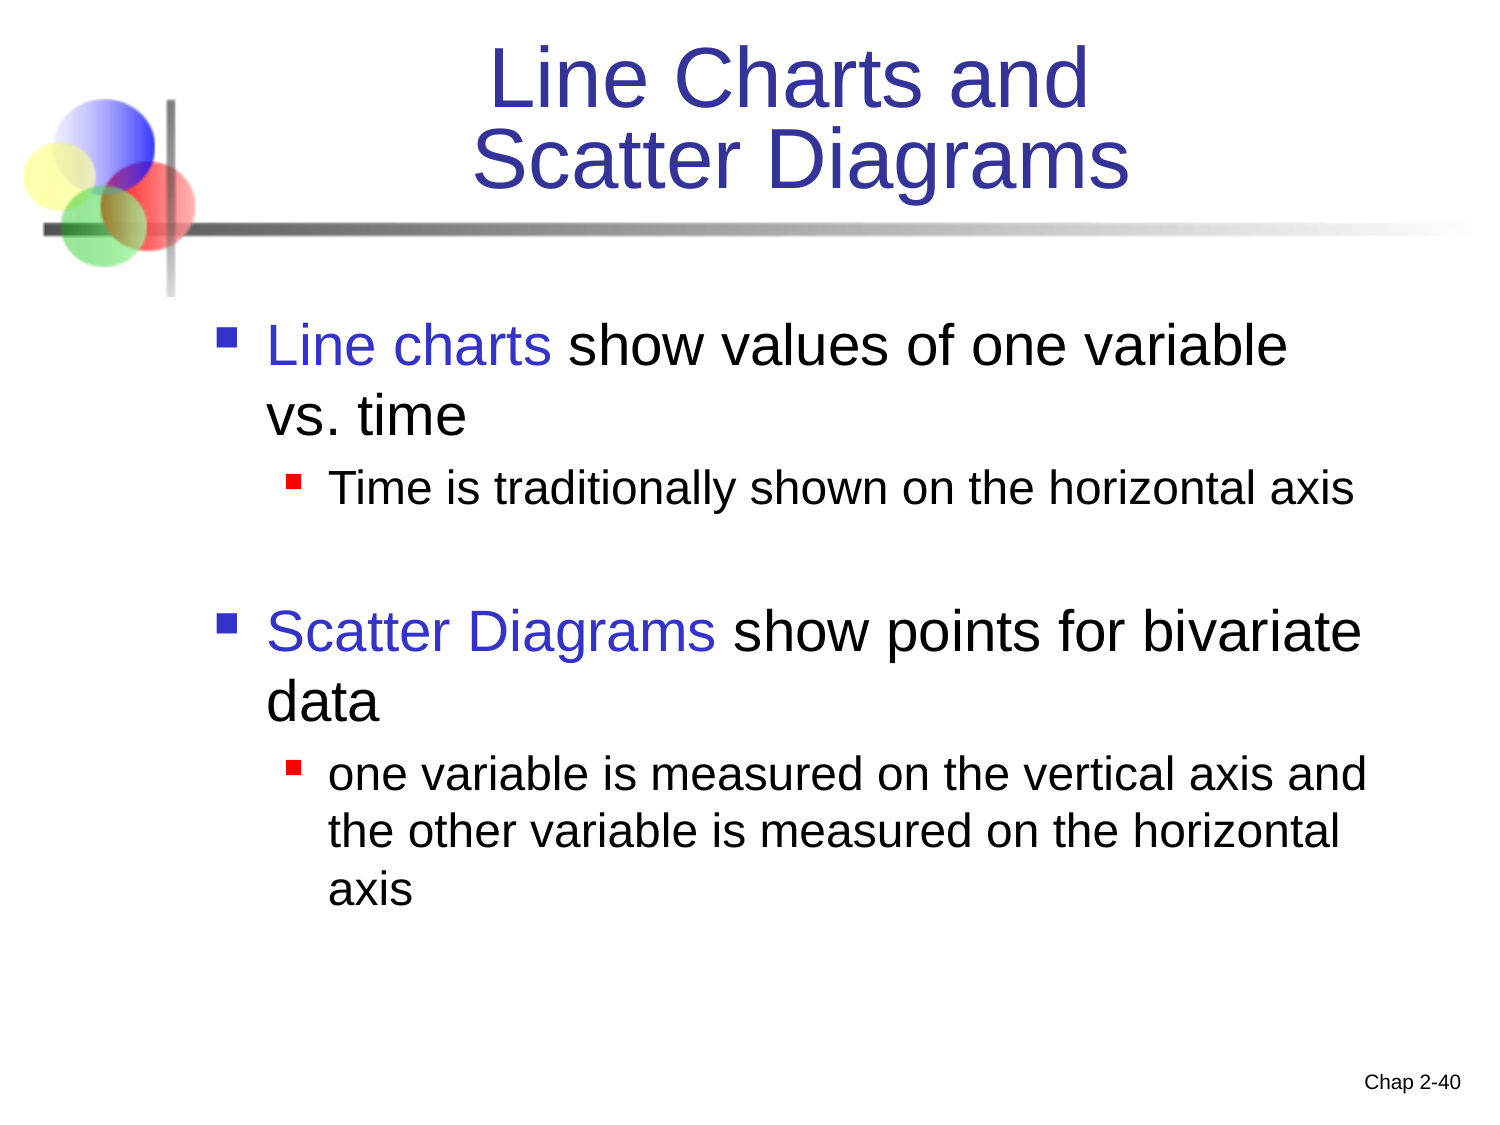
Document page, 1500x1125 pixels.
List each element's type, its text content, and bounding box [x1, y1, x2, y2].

picture [24, 99, 1475, 297]
text_box Line Charts and Scatter Diagrams [162, 37, 1441, 213]
list Line charts show values of one variable vs. time Time is traditionally shown on the horizontal axis Scatter Diagrams show points for bivariate data one variable is measured on the vertical axis and the other variable is measured on the horizontal axis [199, 299, 1388, 976]
slide_number Chap 2-40 [1162, 1049, 1476, 1101]
